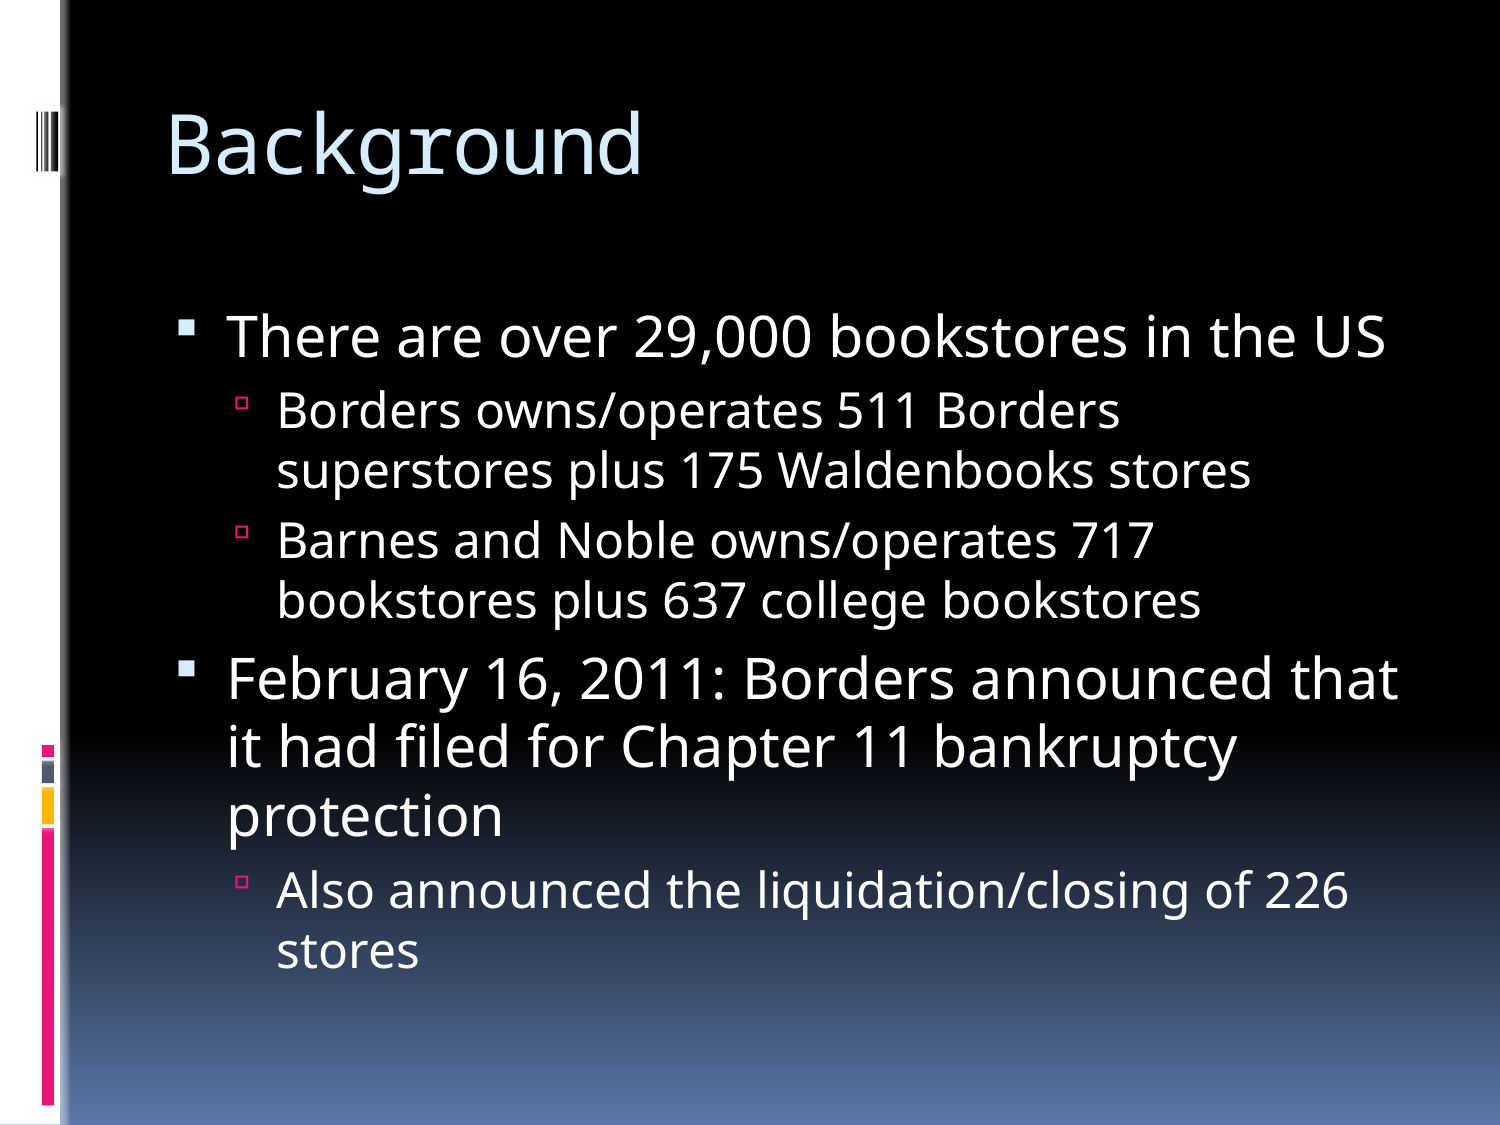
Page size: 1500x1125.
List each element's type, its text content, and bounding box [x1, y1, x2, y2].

title Background [150, 83, 1425, 234]
list There are over 29,000 bookstores in the US Borders owns/operates 511 Borders superstores plus 175 Waldenbooks stores Barnes and Noble owns/operates 717 bookstores plus 637 college bookstores February 16, 2011: Borders announced that it had filed for Chapter 11 bankruptcy protection Also announced the liquidation/closing of 226 stores [150, 292, 1425, 1043]
